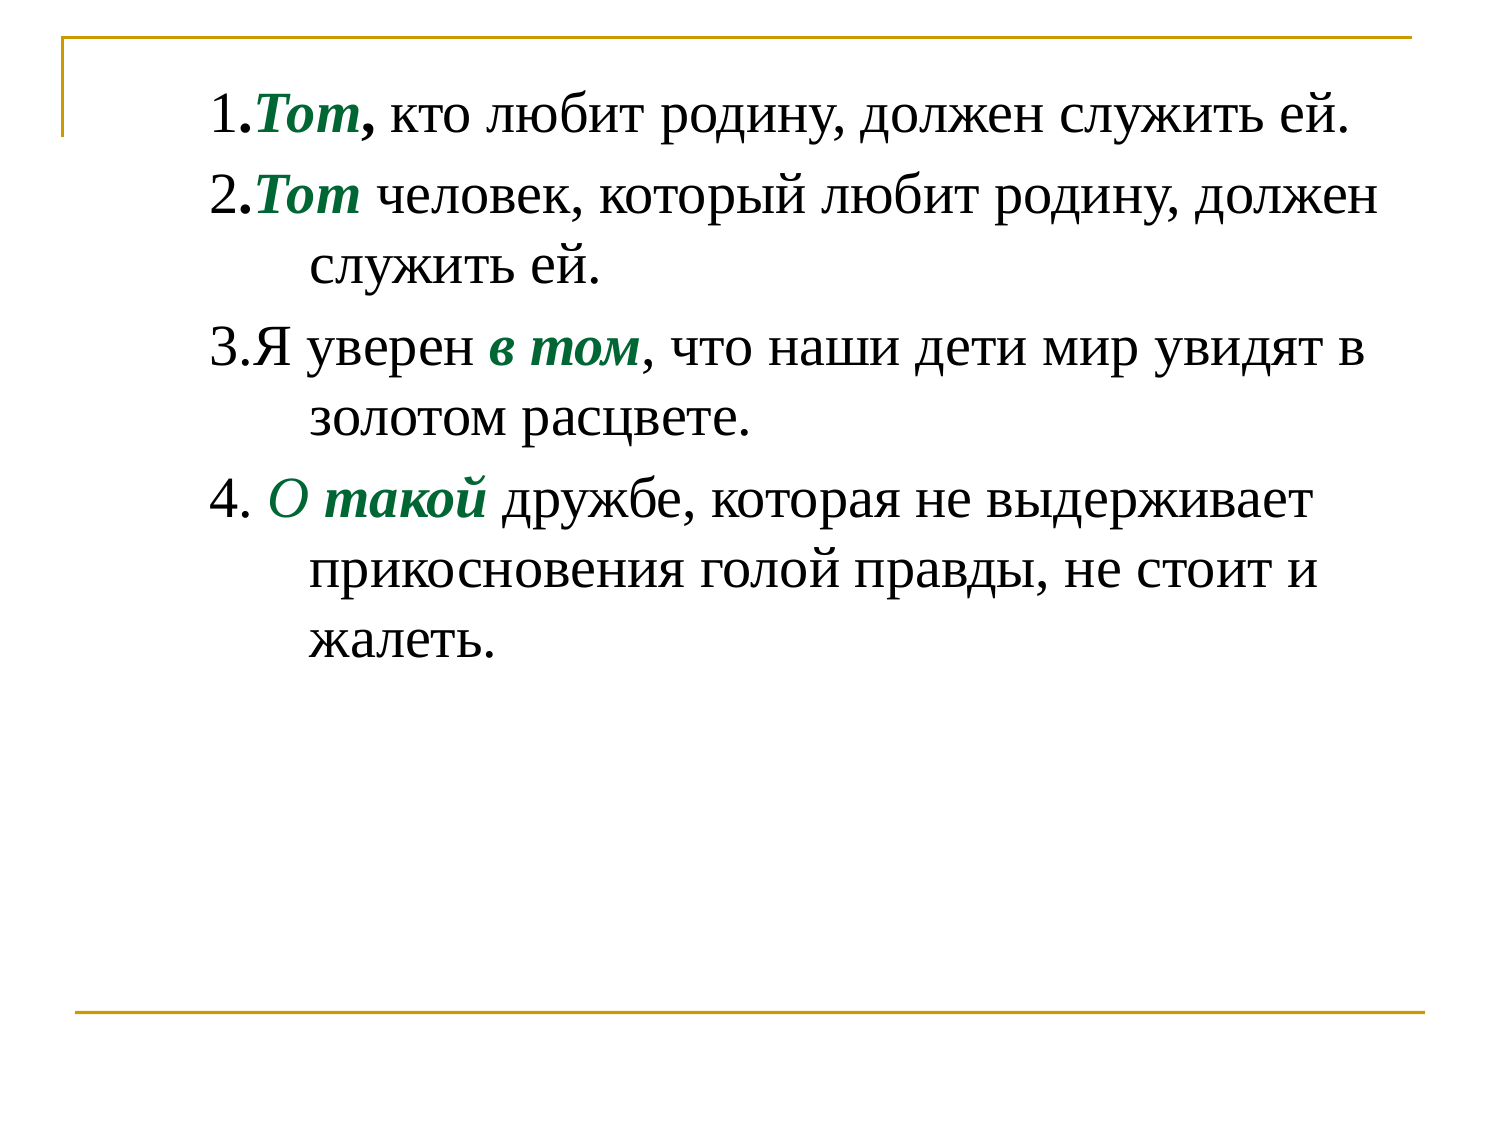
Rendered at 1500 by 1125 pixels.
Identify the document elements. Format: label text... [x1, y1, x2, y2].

subtitle 1.Тот, кто любит родину, должен служить ей. 2.Тот человек, который любит родину, должен служить ей. 3.Я уверен в том, что наши дети мир увидят в золотом расцвете. 4. О такой дружбе, которая не выдерживает прикосновения голой правды, не стоит и жалеть. [194, 66, 1412, 926]
